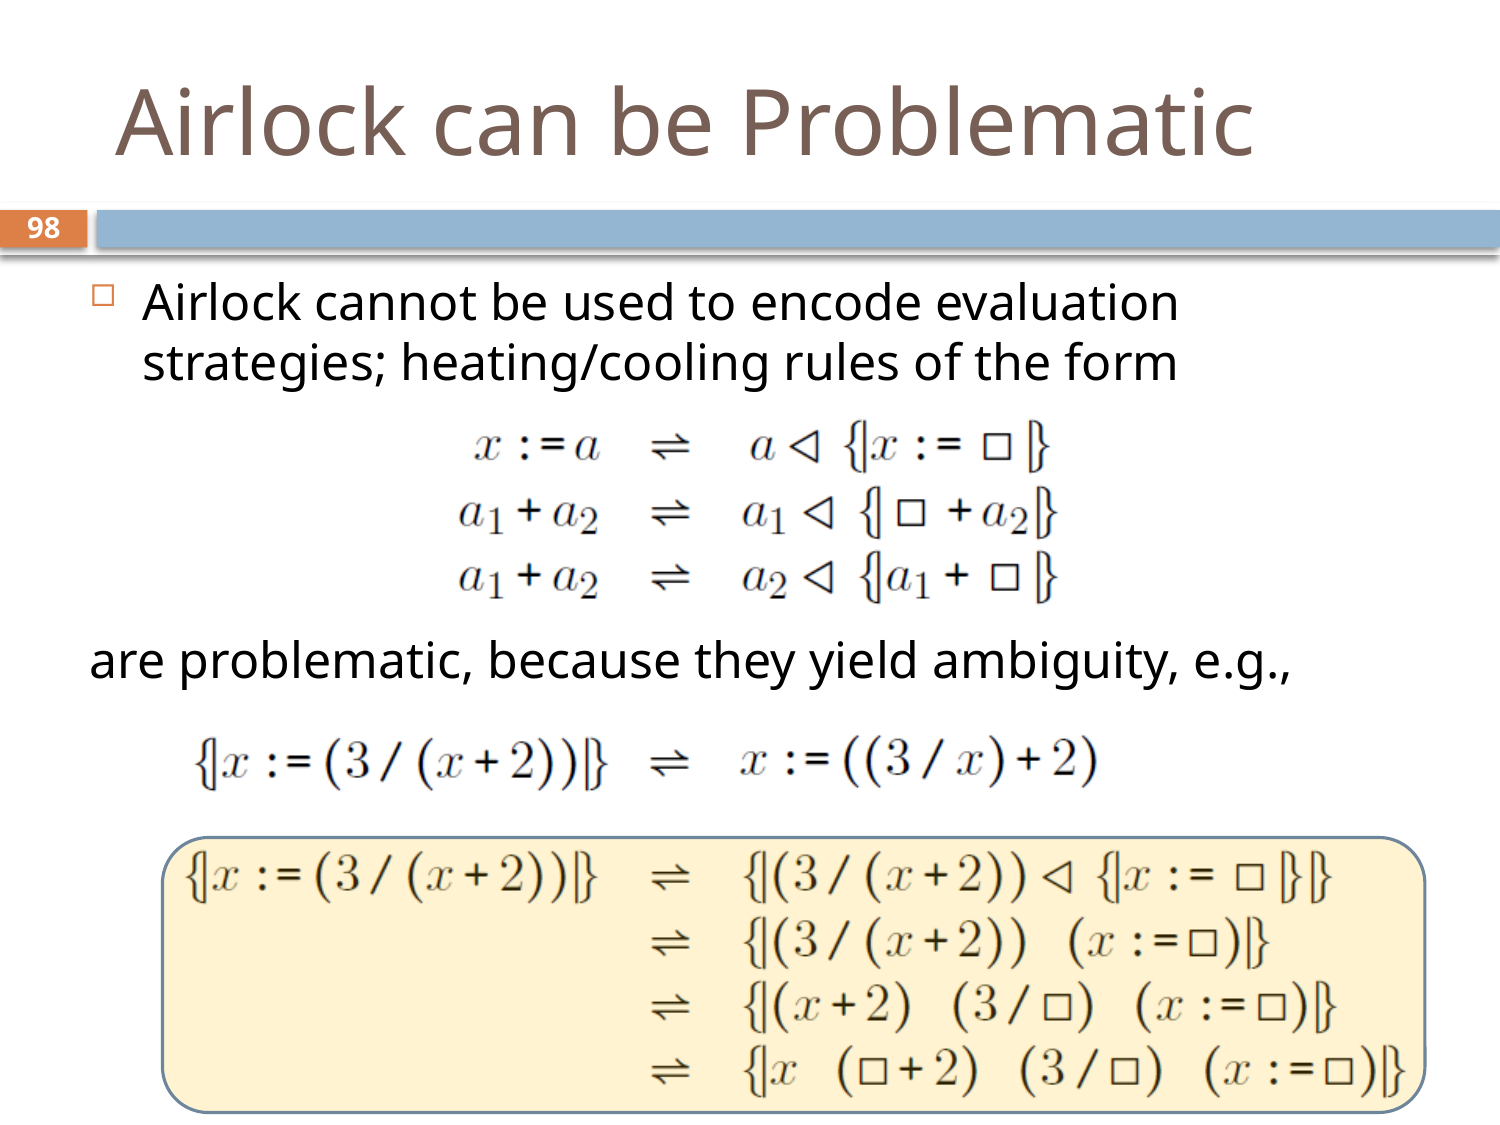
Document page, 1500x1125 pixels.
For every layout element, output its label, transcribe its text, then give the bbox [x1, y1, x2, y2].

text_box [160, 854, 171, 1096]
picture [185, 729, 619, 801]
picture [640, 737, 701, 785]
picture [425, 413, 1075, 613]
picture [177, 836, 1416, 1111]
text_box [1421, 861, 1427, 1089]
title Airlock can be Problematic [100, 37, 1438, 200]
list Airlock cannot be used to encode evaluation strategies; heating/cooling rules of the form are problematic, because they yield ambiguity, e.g., [75, 262, 1438, 1000]
picture [729, 728, 1103, 795]
slide_number 98 [0, 208, 88, 249]
